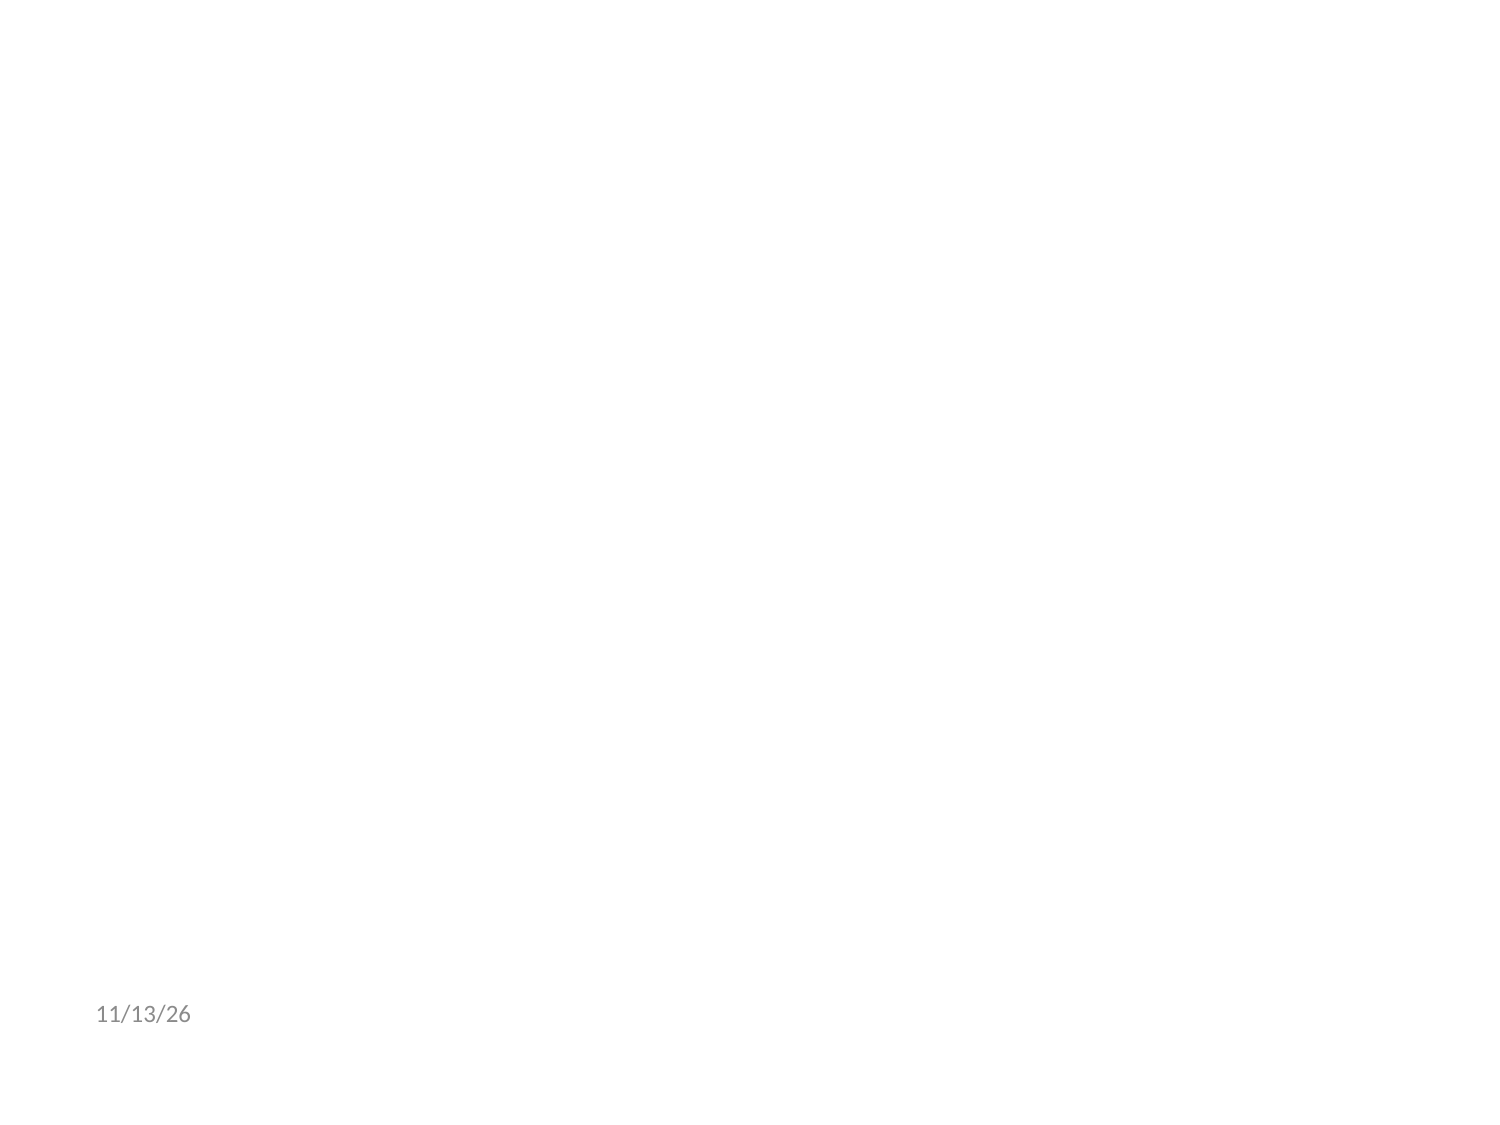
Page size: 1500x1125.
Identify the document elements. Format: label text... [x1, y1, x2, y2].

text_box 6/29/2021 [80, 982, 431, 1043]
